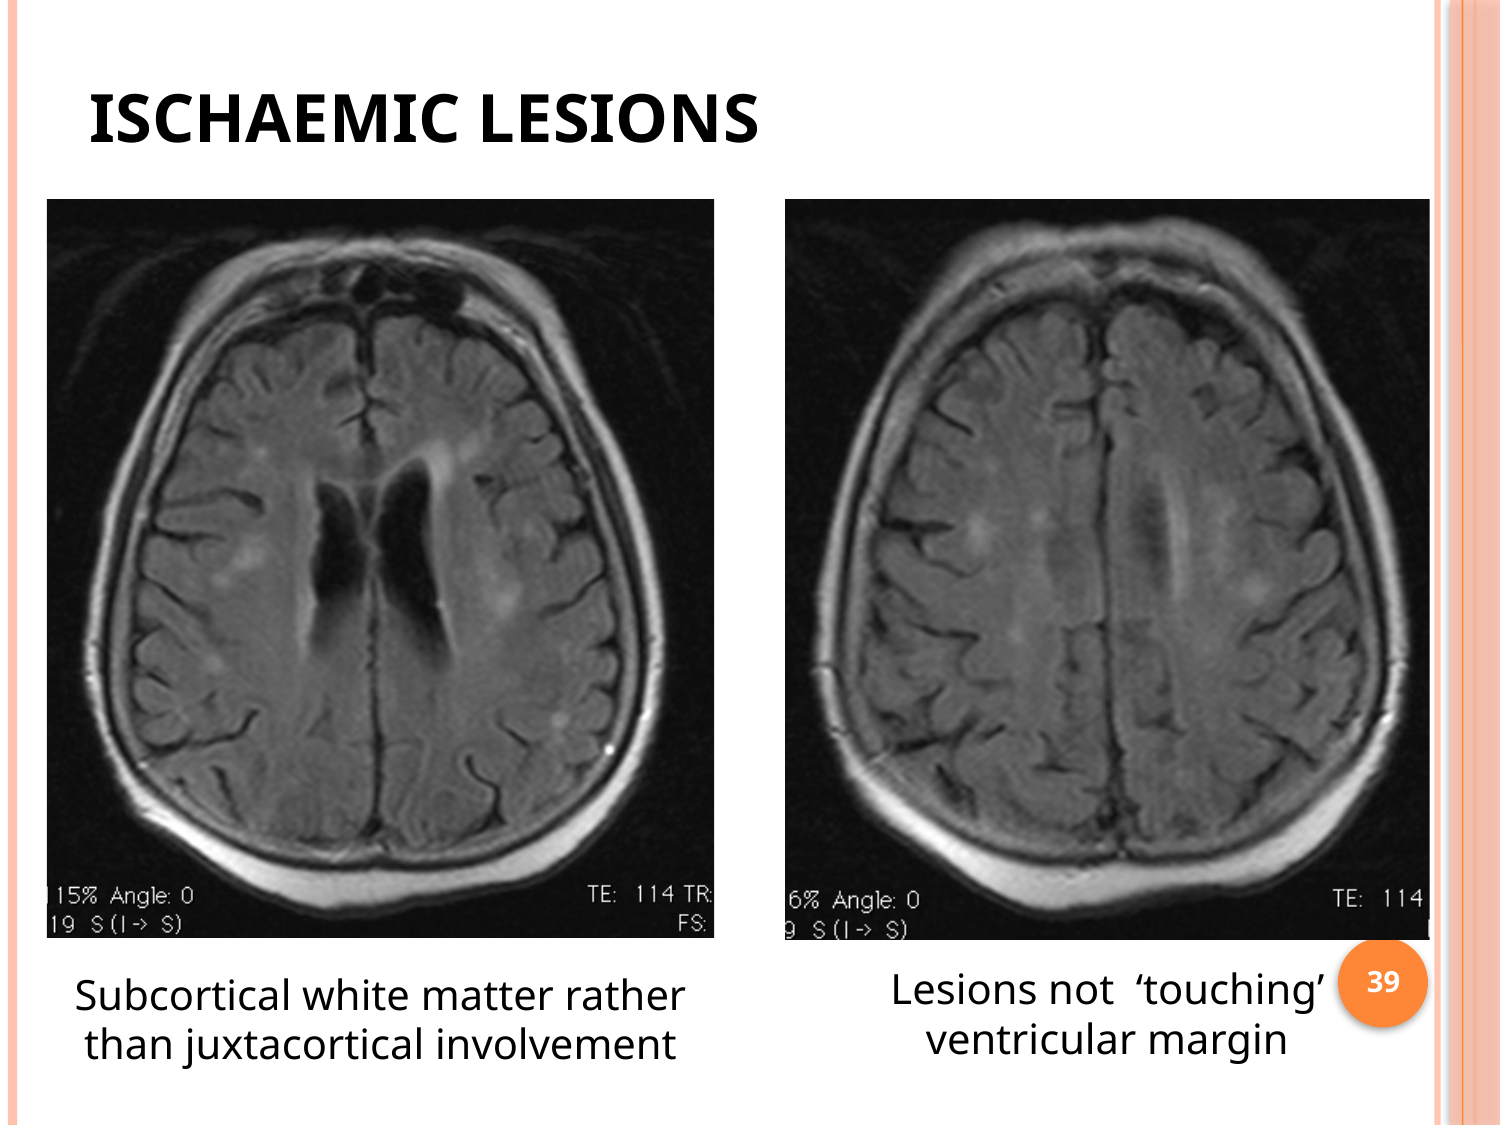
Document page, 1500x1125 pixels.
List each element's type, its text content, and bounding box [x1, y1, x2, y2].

picture [784, 198, 1431, 940]
text_box Lesions not ‘touching’ ventricular margin [820, 955, 1395, 1071]
picture [46, 198, 715, 938]
text_box Subcortical white matter rather than juxtacortical involvement [46, 960, 714, 1076]
title ISCHAEMIC LESIONS [75, 45, 1300, 163]
slide_number 39 [1333, 943, 1434, 1027]
